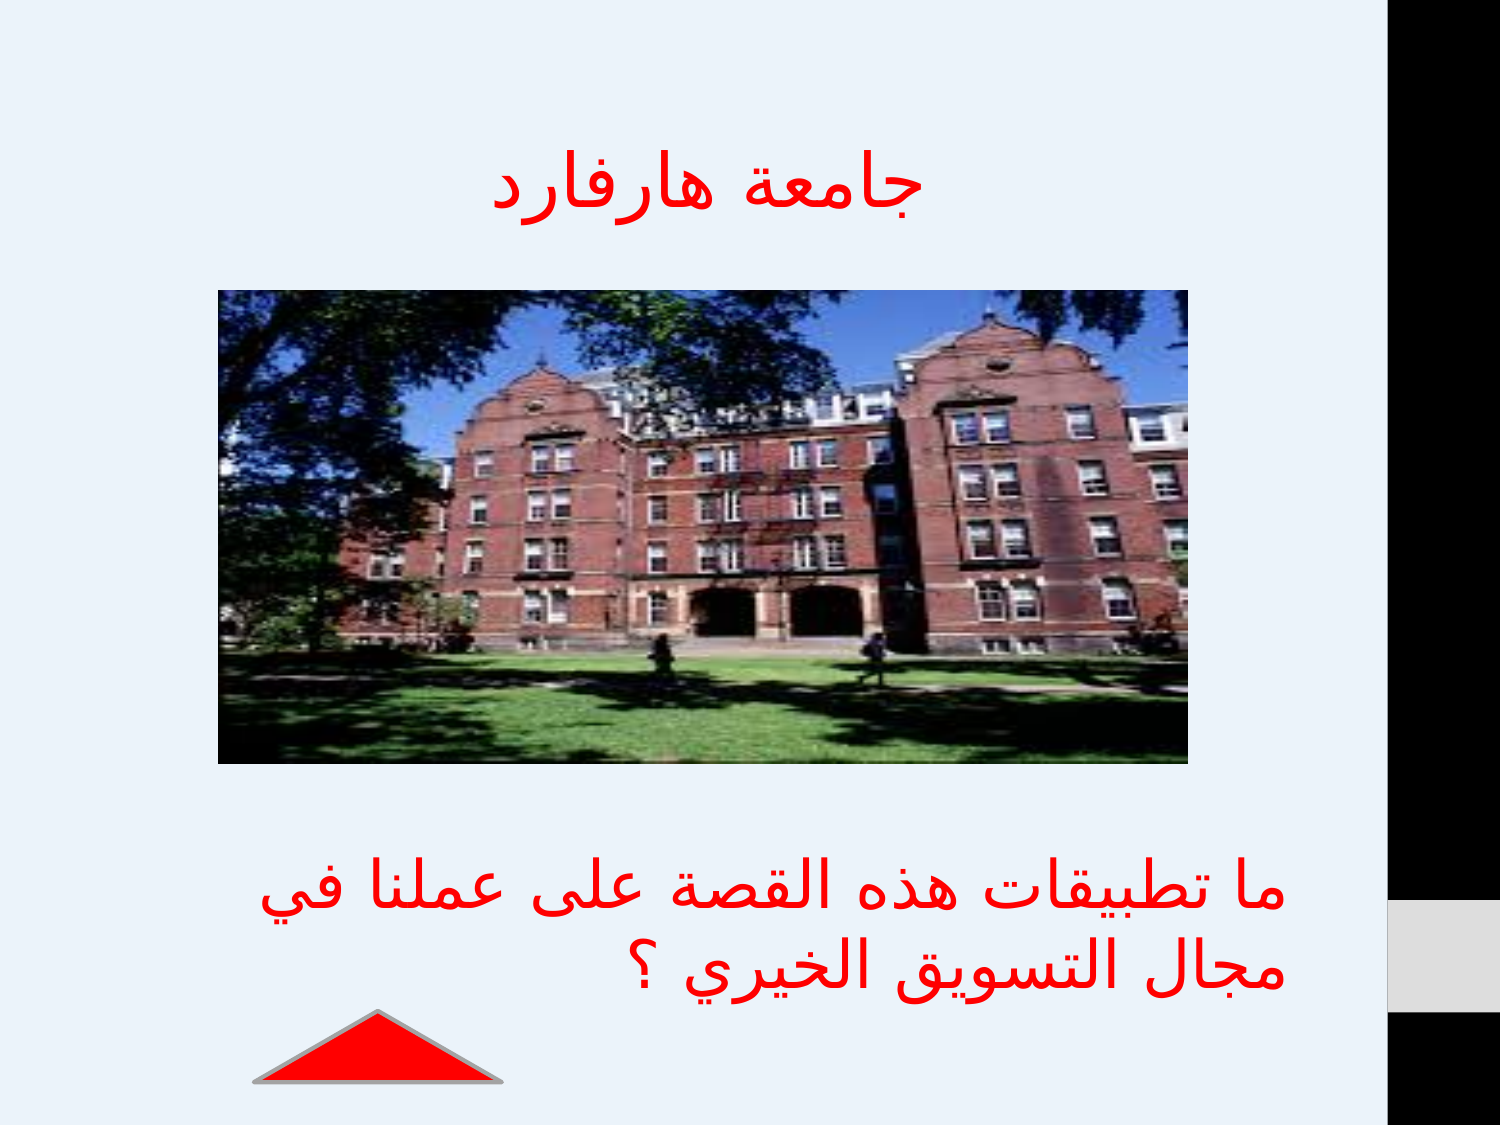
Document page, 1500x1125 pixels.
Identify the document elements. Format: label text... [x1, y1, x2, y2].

text_box ما تطبيقات هذه القصة على عملنا في مجال التسويق الخيري ؟ [88, 834, 1306, 1009]
text_box جامعة هارفارد [312, 125, 1105, 231]
text_box [251, 1009, 504, 1085]
picture [217, 290, 1188, 764]
